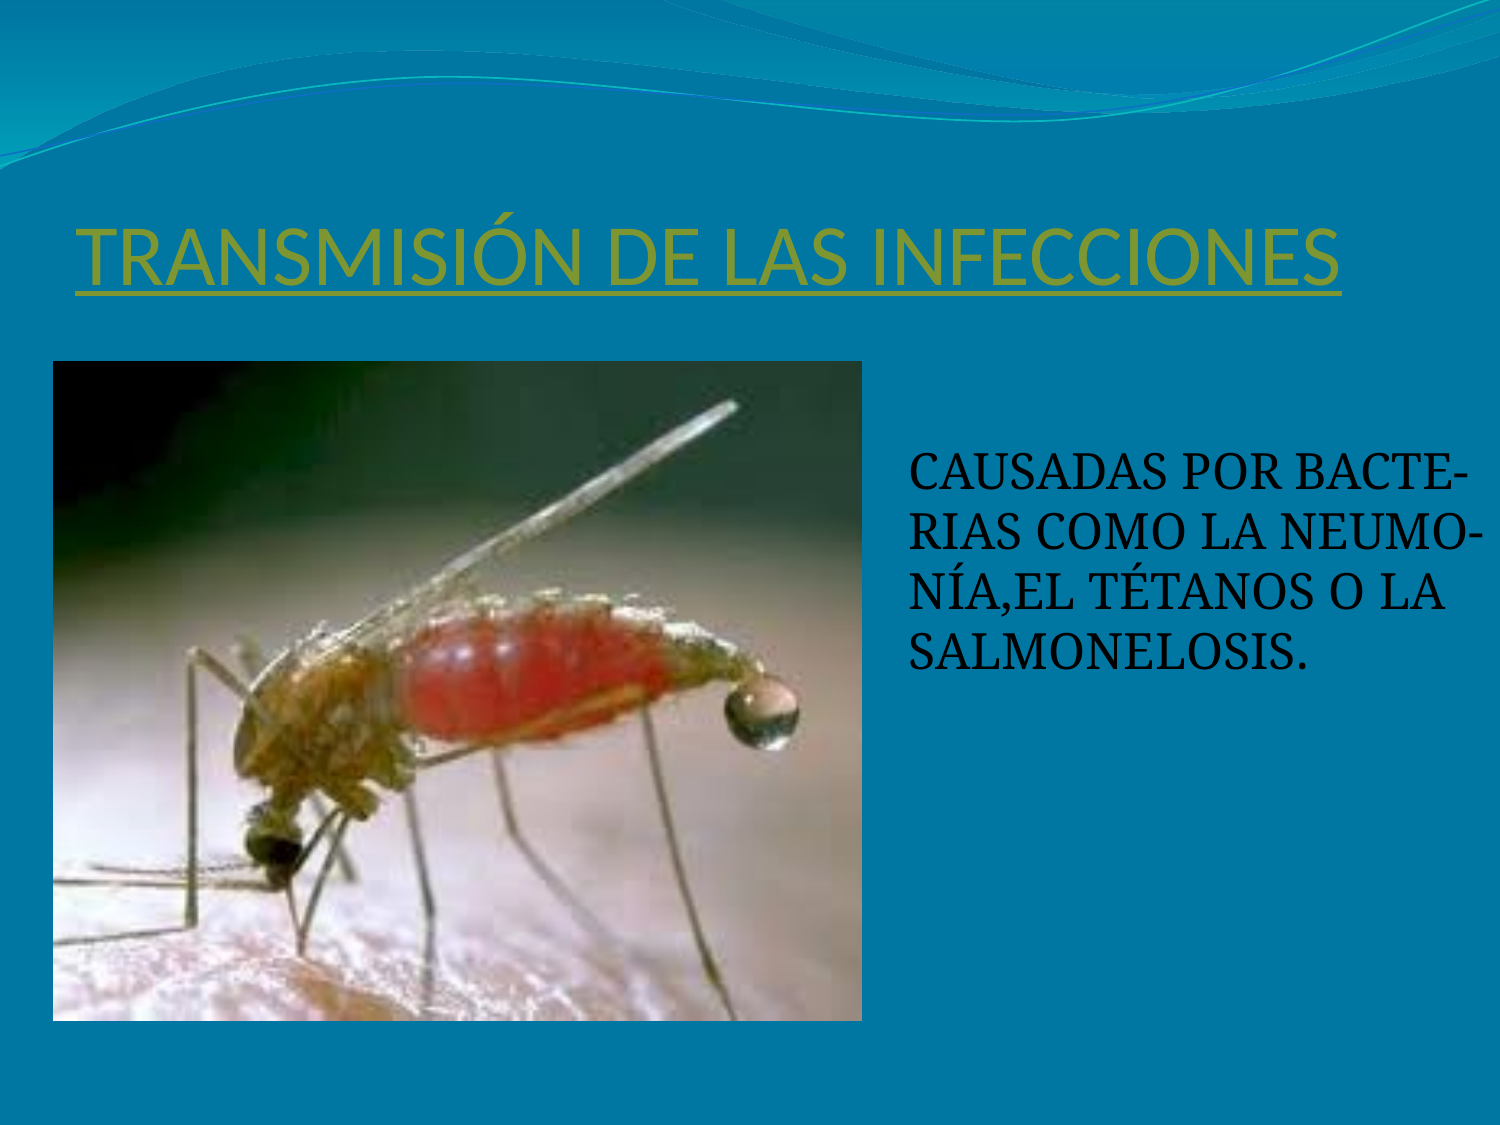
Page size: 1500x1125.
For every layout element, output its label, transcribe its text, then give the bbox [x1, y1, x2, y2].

title TRANSMISIÓN DE LAS INFECCIONES [75, 115, 1425, 303]
picture [54, 362, 861, 1020]
text_box CAUSADAS POR BACTE- RIAS COMO LA NEUMO- NÍA,EL TÉTANOS O LA SALMONELOSIS. [894, 432, 1500, 688]
